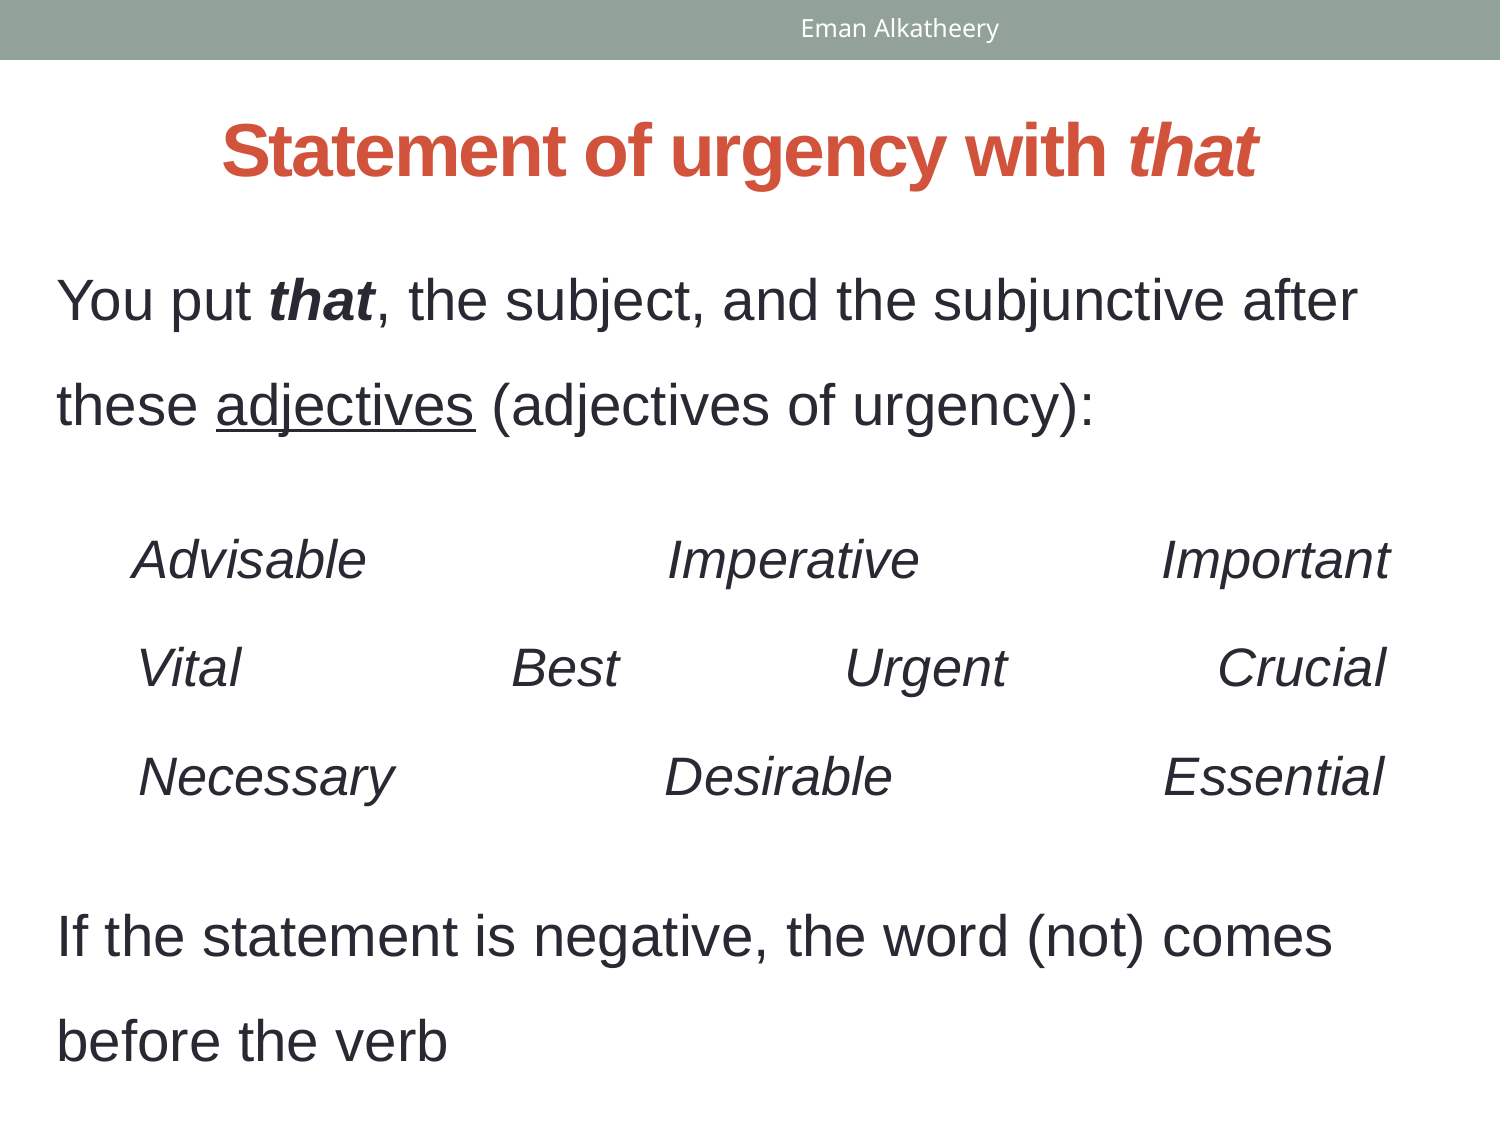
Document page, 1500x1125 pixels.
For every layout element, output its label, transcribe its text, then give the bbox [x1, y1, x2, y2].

footer Eman Alkatheery [562, 3, 1238, 57]
title Statement of urgency with that [64, 78, 1415, 215]
list You put that, the subject, and the subjunctive after these adjectives (adjectives of urgency): Advisable Imperative Important Vital Best Urgent Crucial Necessary Desirable Essential If the statement is negative, the word (not) comes before the verb [41, 219, 1483, 1083]
